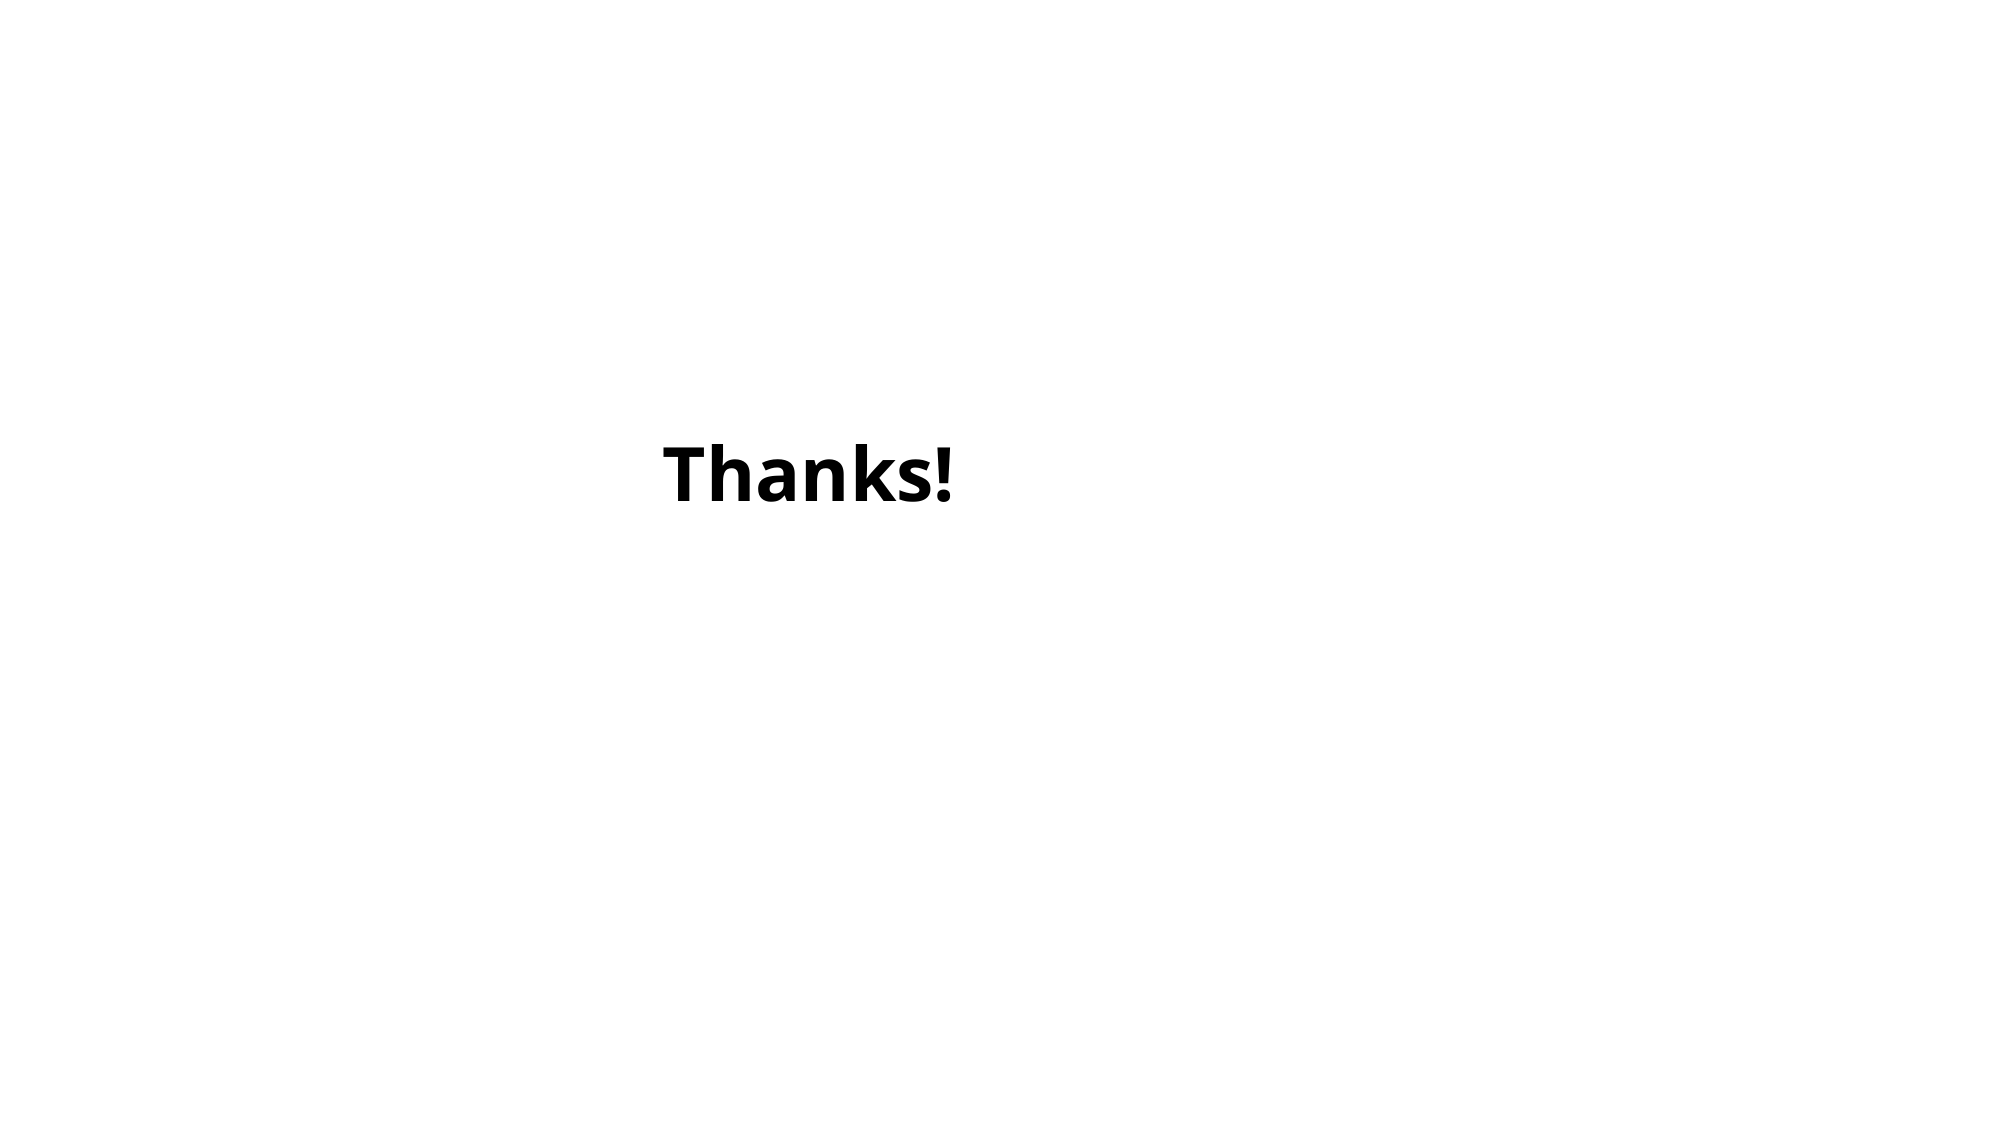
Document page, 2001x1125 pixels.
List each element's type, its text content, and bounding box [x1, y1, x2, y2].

text_box Thanks! [648, 418, 1075, 524]
